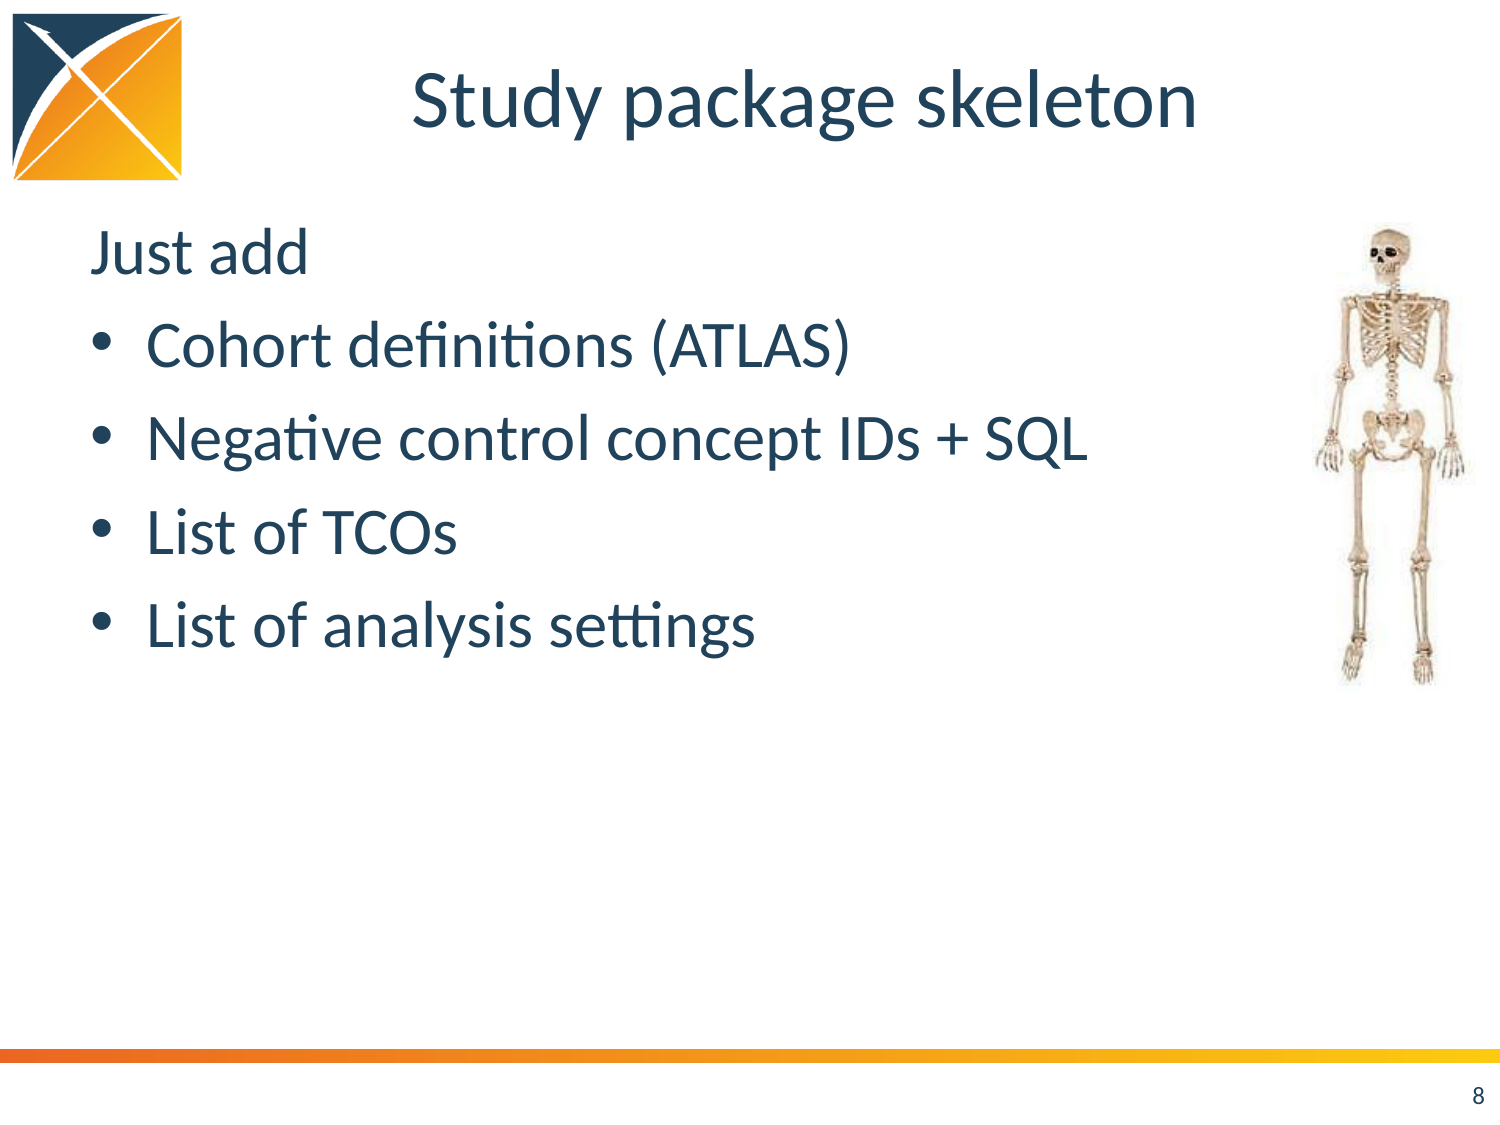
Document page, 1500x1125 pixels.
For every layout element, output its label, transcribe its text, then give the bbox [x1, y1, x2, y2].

title Study package skeleton [187, 24, 1425, 163]
list Just add Cohort definitions (ATLAS) Negative control concept IDs + SQL List of TCOs List of analysis settings [75, 200, 1425, 1005]
picture [1299, 222, 1488, 692]
picture [0, 0, 206, 200]
slide_number 8 [1149, 1065, 1500, 1125]
